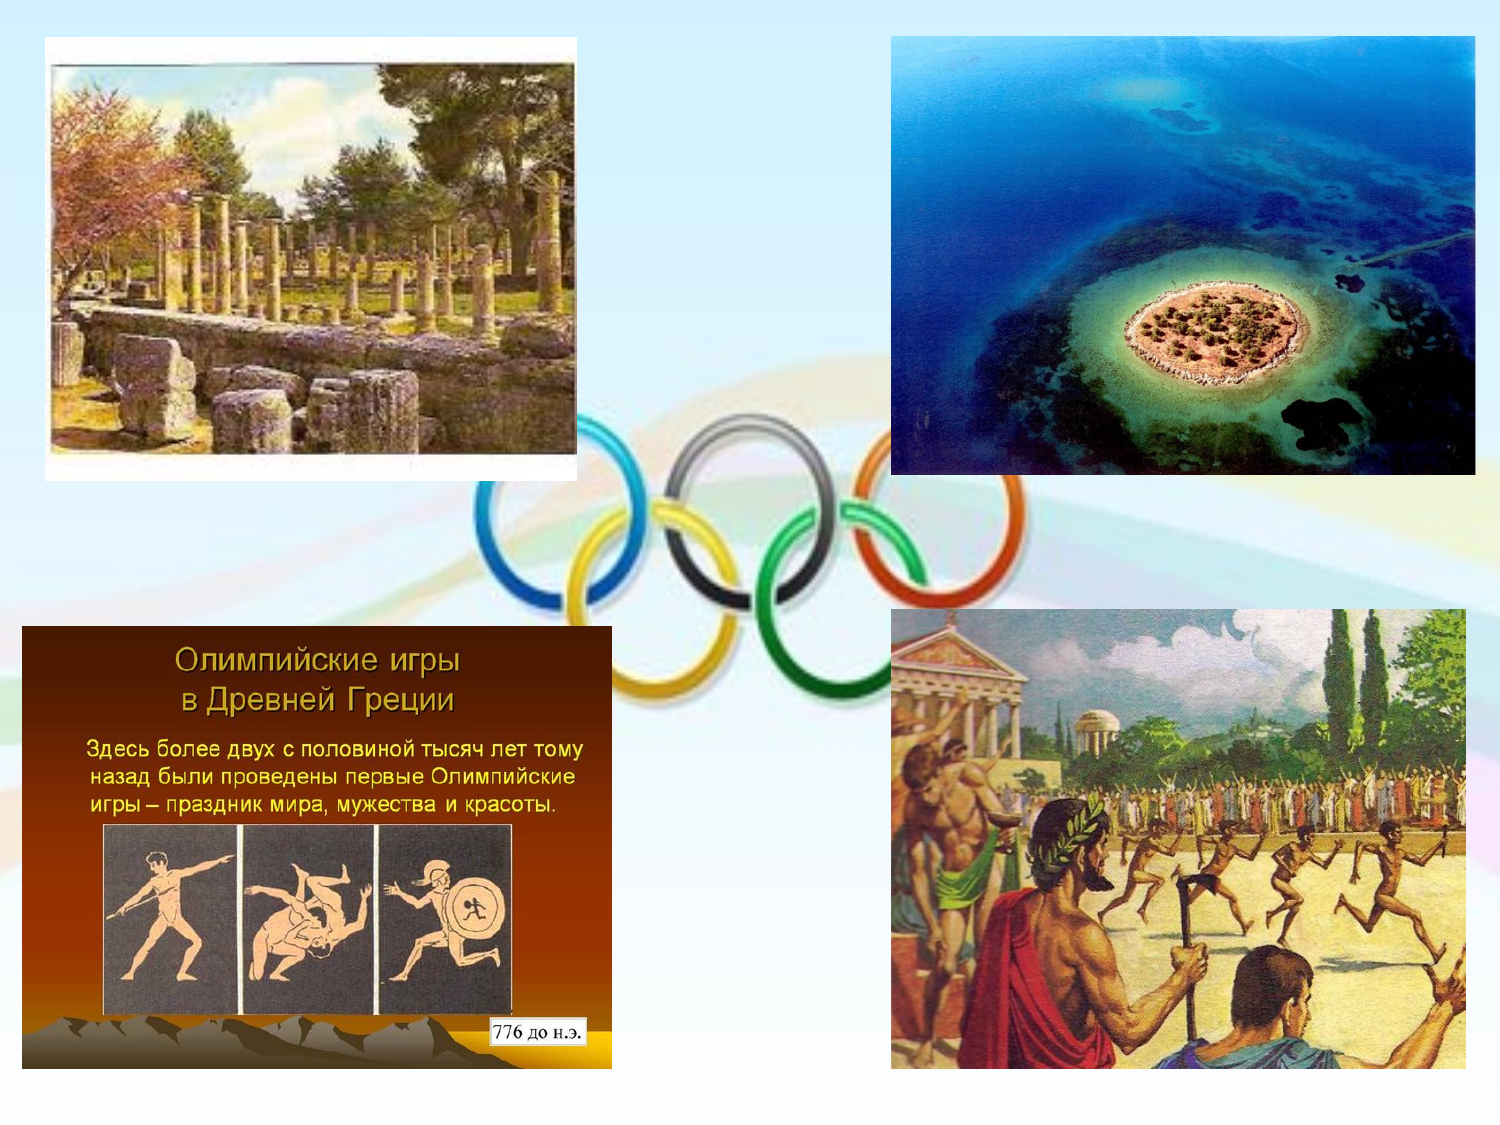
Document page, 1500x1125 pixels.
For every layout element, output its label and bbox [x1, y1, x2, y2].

picture [21, 626, 612, 1069]
picture [891, 36, 1476, 475]
picture [44, 36, 578, 481]
picture [891, 609, 1466, 1069]
list [0, 0, 1500, 1124]
